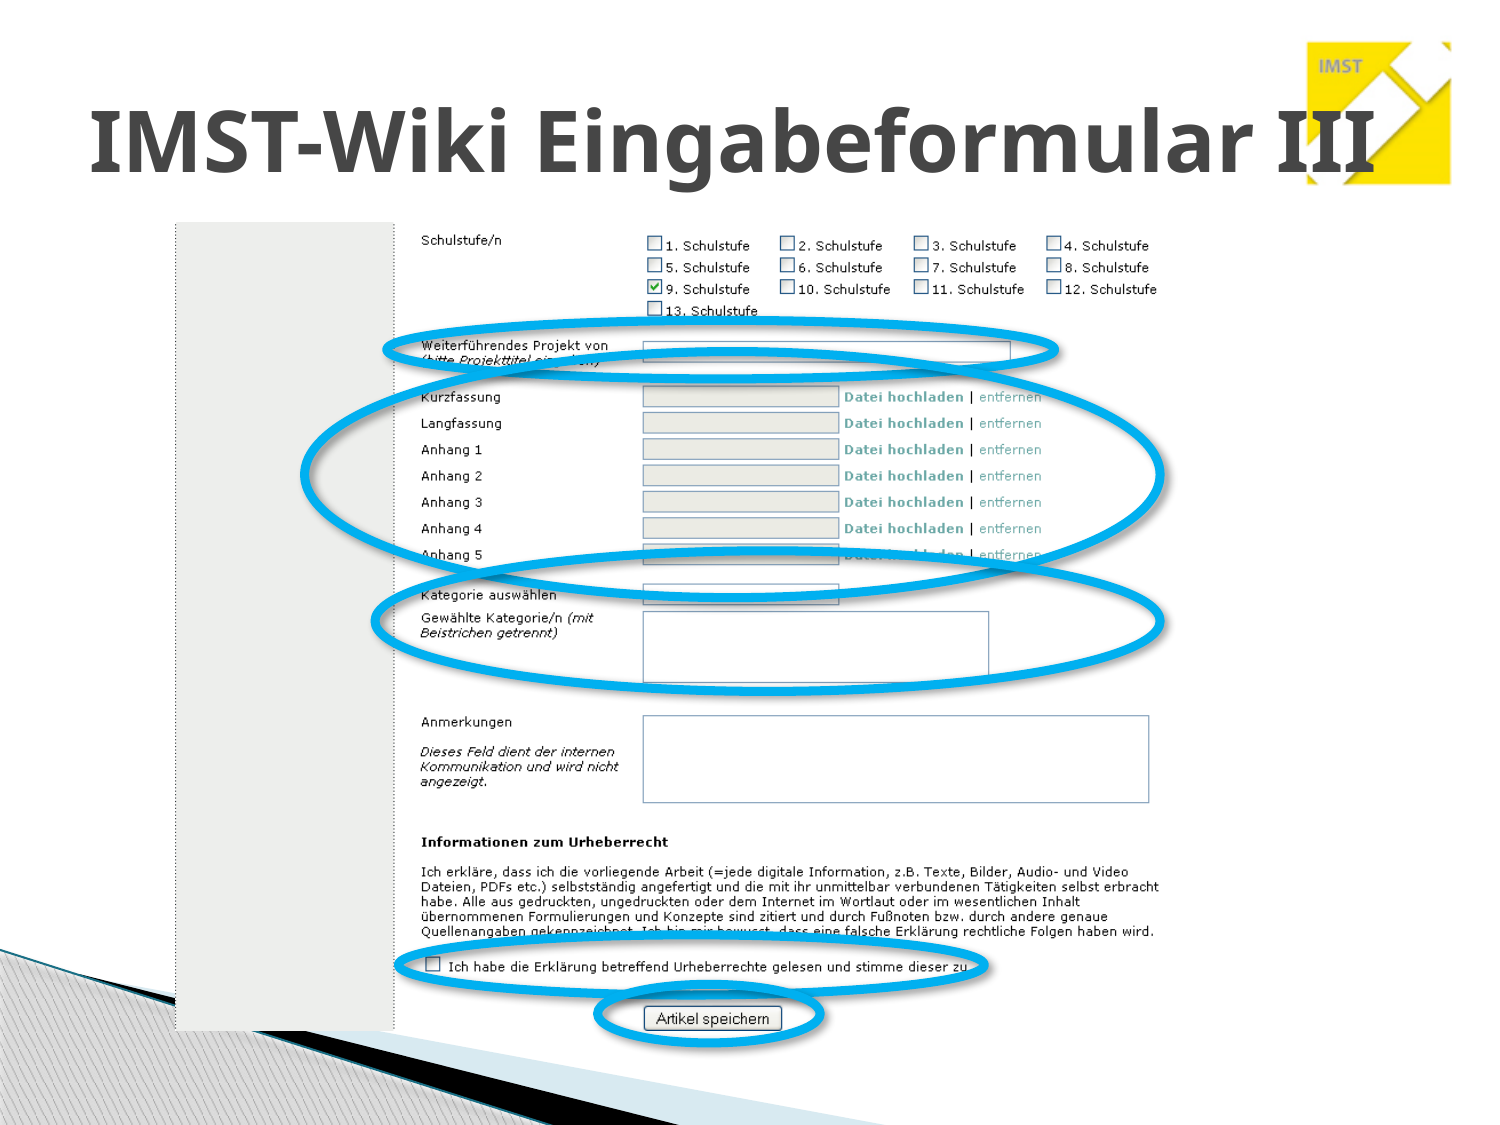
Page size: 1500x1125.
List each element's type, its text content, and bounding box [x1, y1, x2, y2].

picture [1300, 35, 1458, 192]
picture [406, 940, 977, 989]
text_box [649, 1043, 769, 1048]
title IMST-Wiki Eingabeformular III [75, 45, 1425, 233]
picture [603, 999, 815, 1031]
picture [175, 222, 1203, 1031]
